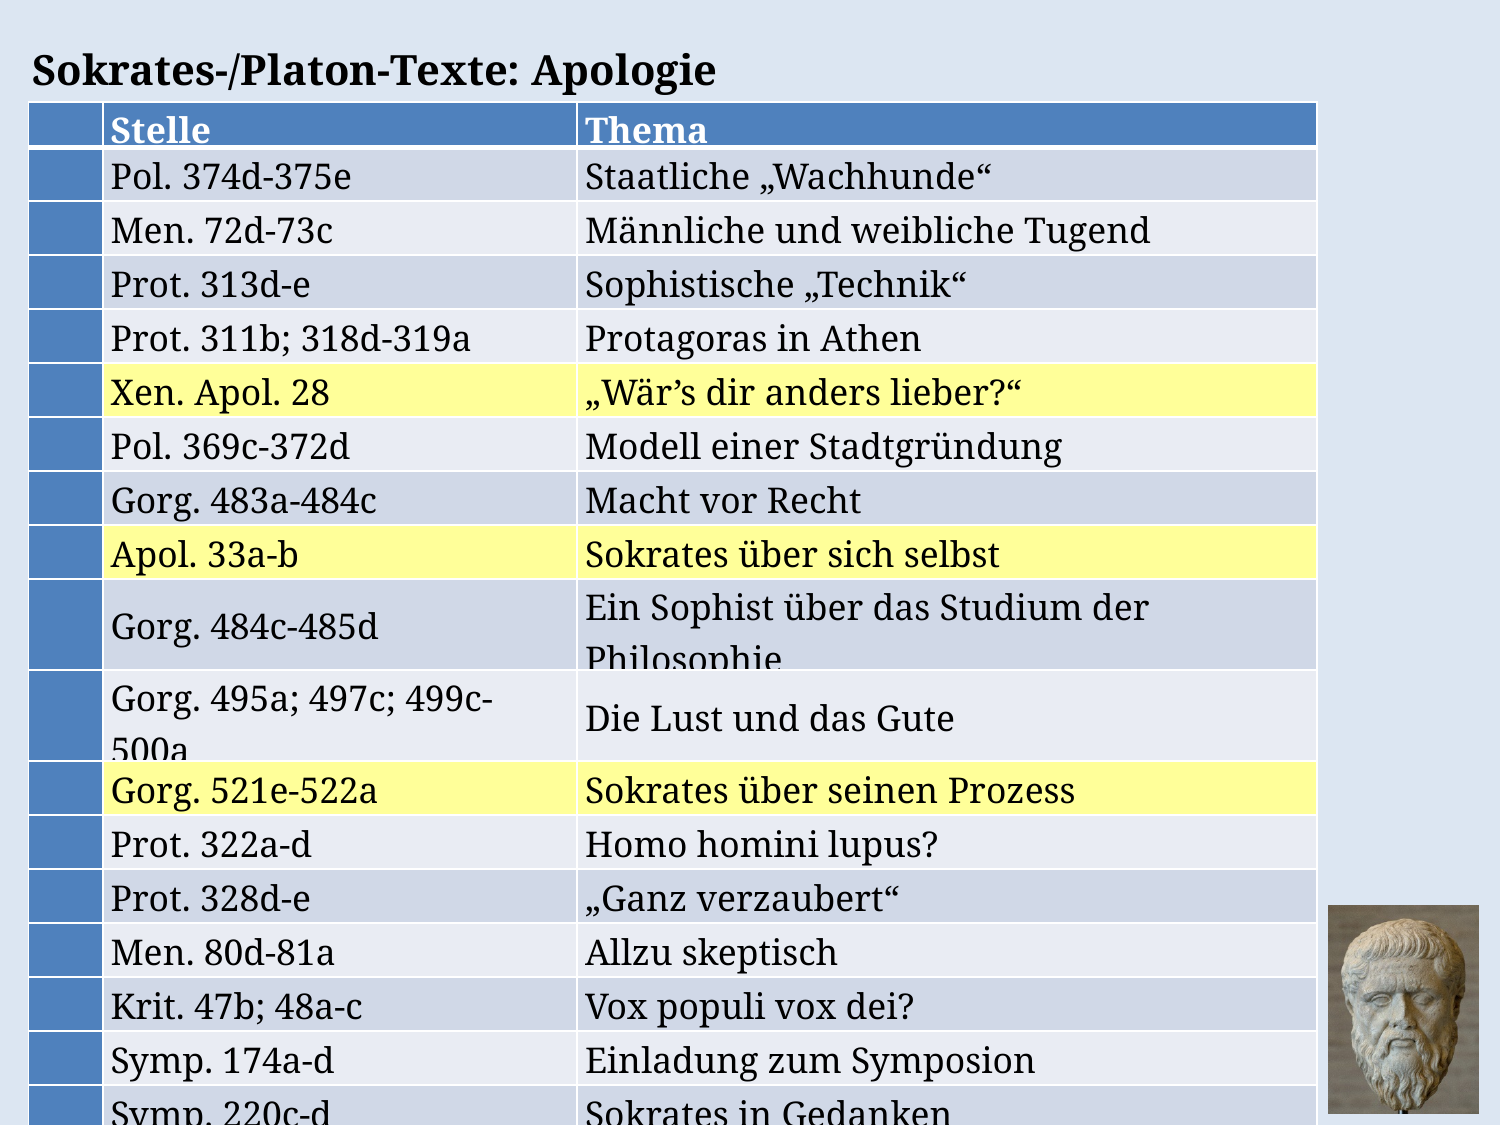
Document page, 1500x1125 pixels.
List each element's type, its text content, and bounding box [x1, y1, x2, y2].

table_cell [29, 526, 102, 578]
table_cell [29, 418, 102, 470]
table_cell [29, 924, 102, 976]
table_cell „Wär’s dir anders lieber?“ [578, 364, 1316, 416]
table_cell Symp. 174a-d [104, 1032, 576, 1084]
table_cell [29, 310, 102, 362]
table_cell Staatliche „Wachhunde“ [578, 150, 1316, 200]
table_cell [29, 202, 102, 254]
table_cell Homo homini lupus? [578, 816, 1316, 868]
table_cell Sokrates in Gedanken [578, 1086, 1316, 1125]
table_cell Apol. 33a-b [104, 526, 576, 578]
table_header Stelle [104, 103, 576, 145]
table_cell [29, 580, 102, 669]
table_cell Sokrates über seinen Prozess [578, 762, 1316, 814]
table_cell Prot. 322a-d [104, 816, 576, 868]
table_cell Men. 80d-81a [104, 924, 576, 976]
table_cell Einladung zum Symposion [578, 1032, 1316, 1084]
table_cell Allzu skeptisch [578, 924, 1316, 976]
table_cell Pol. 369c-372d [104, 418, 576, 470]
table_cell „Ganz verzaubert“ [578, 870, 1316, 922]
table_cell Prot. 328d-e [104, 870, 576, 922]
table_cell Die Lust und das Gute [578, 671, 1316, 760]
table_header Thema [578, 103, 1316, 145]
table_cell Sokrates über sich selbst [578, 526, 1316, 578]
table_cell Symp. 220c-d [104, 1086, 576, 1125]
table_cell [29, 472, 102, 524]
text_box Sokrates-/Platon-Texte: Apologie [17, 36, 1270, 101]
table_cell [29, 364, 102, 416]
picture [1328, 904, 1479, 1114]
table_cell Ein Sophist über das Studium der Philosophie [578, 580, 1316, 669]
table_cell Sophistische „Technik“ [578, 256, 1316, 308]
table_cell Vox populi vox dei? [578, 978, 1316, 1030]
table_cell Prot. 311b; 318d-319a [104, 310, 576, 362]
table_cell Männliche und weibliche Tugend [578, 202, 1316, 254]
table_cell Macht vor Recht [578, 472, 1316, 524]
table_cell [29, 1086, 102, 1125]
table_cell [29, 870, 102, 922]
table_header [29, 103, 102, 145]
table_cell Modell einer Stadtgründung [578, 418, 1316, 470]
table_cell Krit. 47b; 48a-c [104, 978, 576, 1030]
table_cell Prot. 313d-e [104, 256, 576, 308]
table_cell [29, 150, 102, 200]
table_cell Protagoras in Athen [578, 310, 1316, 362]
table_cell [29, 816, 102, 868]
table_cell Gorg. 484c-485d [104, 580, 576, 669]
table_cell [29, 671, 102, 760]
table_cell [29, 1032, 102, 1084]
table_cell Gorg. 483a-484c [104, 472, 576, 524]
table_cell Gorg. 521e-522a [104, 762, 576, 814]
table_cell Pol. 374d-375e [104, 150, 576, 200]
table_cell Gorg. 495a; 497c; 499c-500a [104, 671, 576, 760]
table_cell [29, 978, 102, 1030]
table_cell [29, 762, 102, 814]
table_cell [29, 256, 102, 308]
table_cell Xen. Apol. 28 [104, 364, 576, 416]
table_cell Men. 72d-73c [104, 202, 576, 254]
